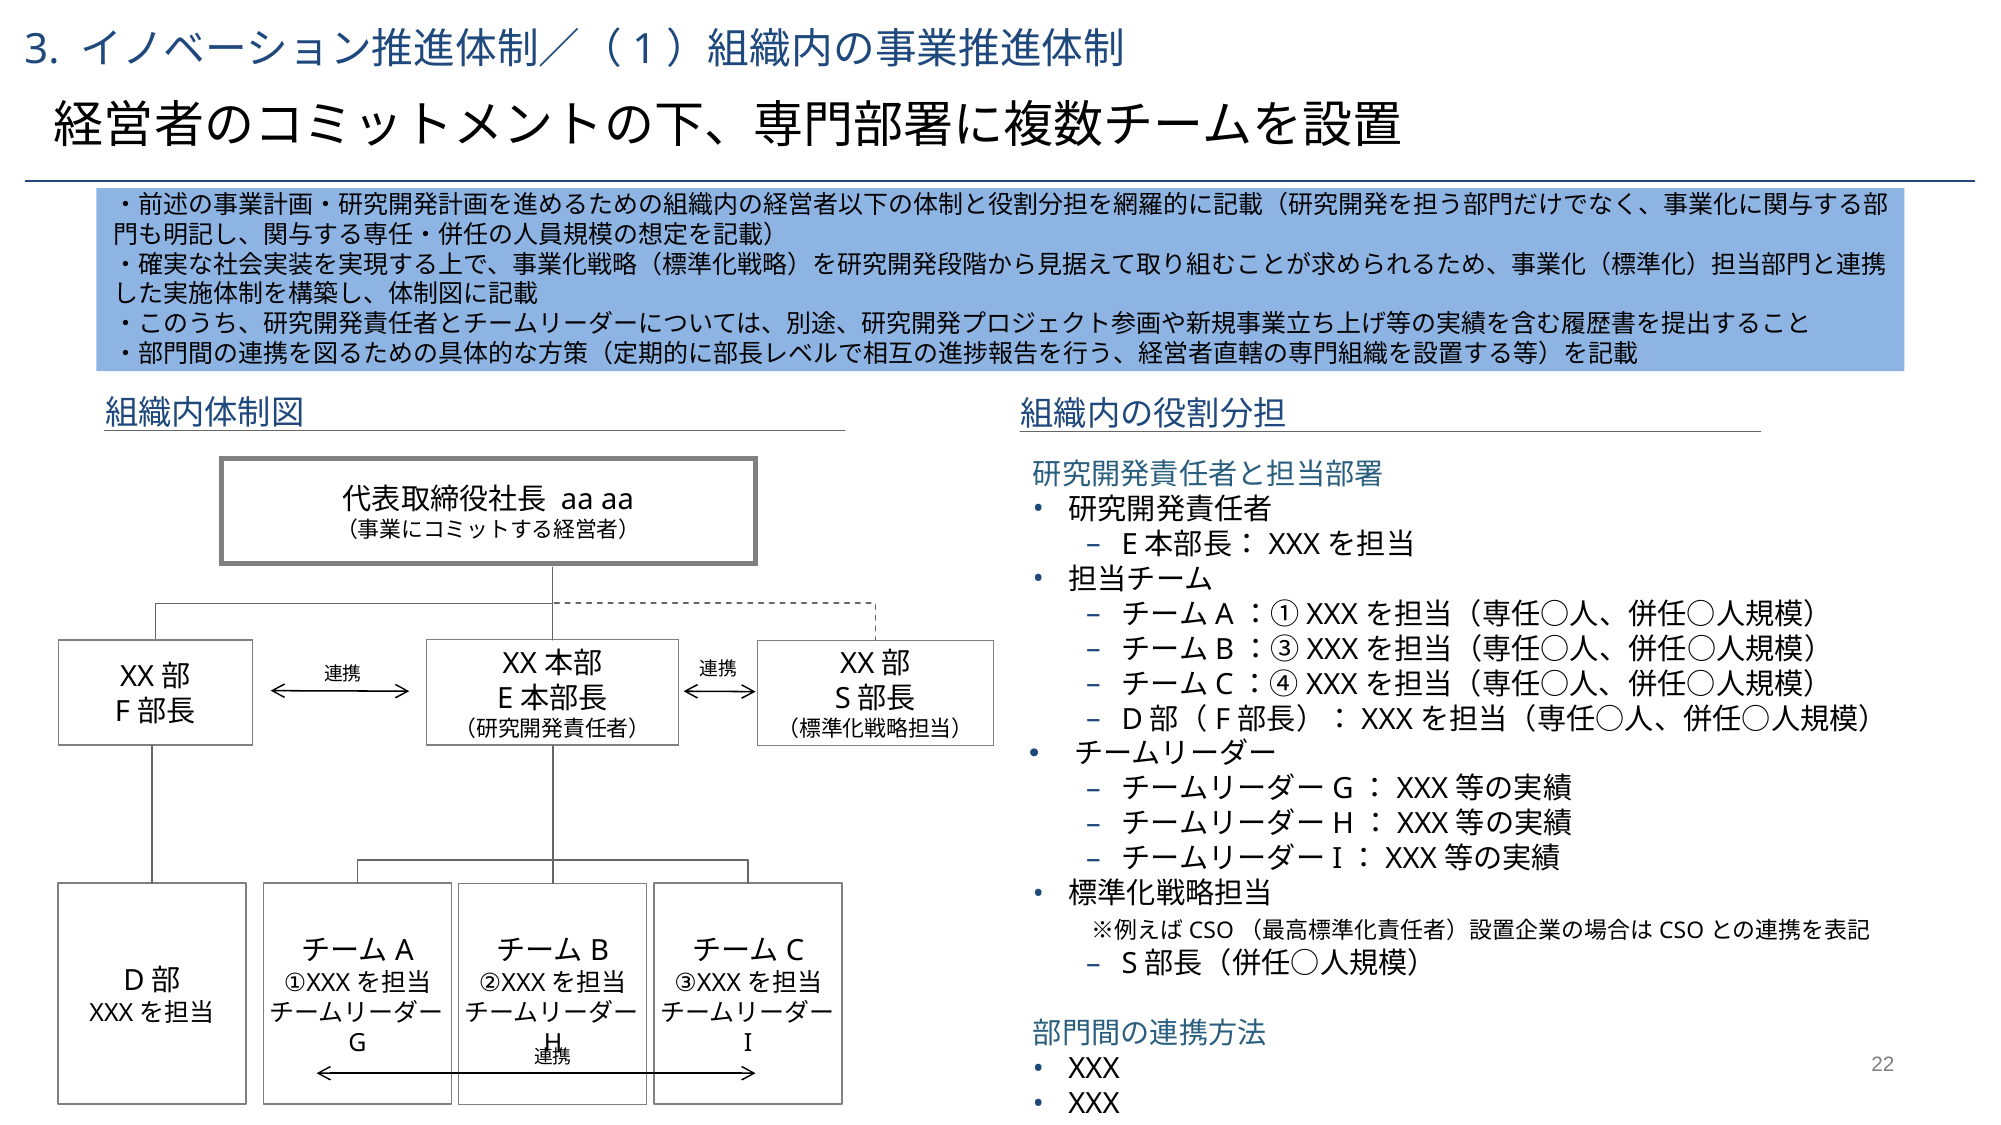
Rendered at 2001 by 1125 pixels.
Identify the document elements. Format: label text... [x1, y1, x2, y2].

text_box XX部 S部長 （標準化戦略担当） [757, 640, 994, 746]
text_box XX部 F部長 [58, 639, 253, 745]
text_box XX本部 E本部長 （研究開発責任者） [426, 639, 679, 745]
text_box 連携 [502, 1042, 603, 1070]
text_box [432, 762, 479, 959]
text_box 代表取締役社長 aa aa （事業にコミットする経営者） [221, 458, 756, 564]
text_box 連携 [292, 658, 393, 686]
text_box ・前述の事業計画・研究開発計画を進めるための組織内の経営者以下の体制と役割分担を網羅的に記載（研究開発を担う部門だけでなく、事業化に関与する部門も明記し、関与する専任・併任の人員規模の想定を記載） ・確実な社会実装を実現する上で、事業化戦略（標準化戦略）を研究開発段階から見据えて取り組むことが求められるため、事業化（標準化）担当部門と連携した実施体制を構築し、体制図に記載 ・このうち、研究開発責任者とチームリーダーについては、別途、研究開発プロジェクト参画や新規事業立ち上げ等の実績を含む履歴書を提出すること ・部門間の連携を図るための具体的な方策（定期的に部長レベルで相互の進捗報告を行う、経営者直轄の専門組織を設置する等）を記載 [96, 188, 1905, 372]
text_box 3. イノベーション推進体制／（1）組織内の事業推進体制 [24, 28, 1818, 74]
text_box 連携 [668, 654, 769, 682]
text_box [1019, 384, 1761, 433]
text_box チームB ②XXXを担当 チームリーダーH [458, 1074, 648, 1105]
text_box チームA ①XXXを担当 チームリーダーG [263, 882, 452, 1105]
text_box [104, 383, 845, 431]
text_box チームB ②XXXを担当 チームリーダーH [458, 882, 648, 1072]
text_box D部 XXXを担当 [57, 882, 247, 1105]
text_box 経営者のコミットメントの下、専門部署に複数チームを設置 [53, 99, 1899, 154]
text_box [155, 603, 553, 641]
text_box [627, 762, 674, 959]
text_box チームC ③XXXを担当 チームリーダーI [653, 882, 843, 1105]
text_box 研究開発責任者と担当部署 研究開発責任者 E本部長：XXXを担当 担当チーム チームA：①XXXを担当（専任○人、併任○人規模） チームB：③XXXを担当（専任○人、併任○人規模） チームC：④XXXを担当（専任○人、併任○人規模） D部（F部長）：XXXを担当（専任○人、併任○人規模） チームリーダー チームリーダーG：XXX等の実績 チームリーダーH：XXX等の実績 チームリーダーI：XXX等の実績 標準化戦略担当 ※例えばCSO（最高標準化責任者）設置企業の場合はCSOとの連携を表記 S部長（併任○人規模） 部門間の連携方法 XXX XXX [1015, 455, 1985, 1122]
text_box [554, 603, 876, 641]
